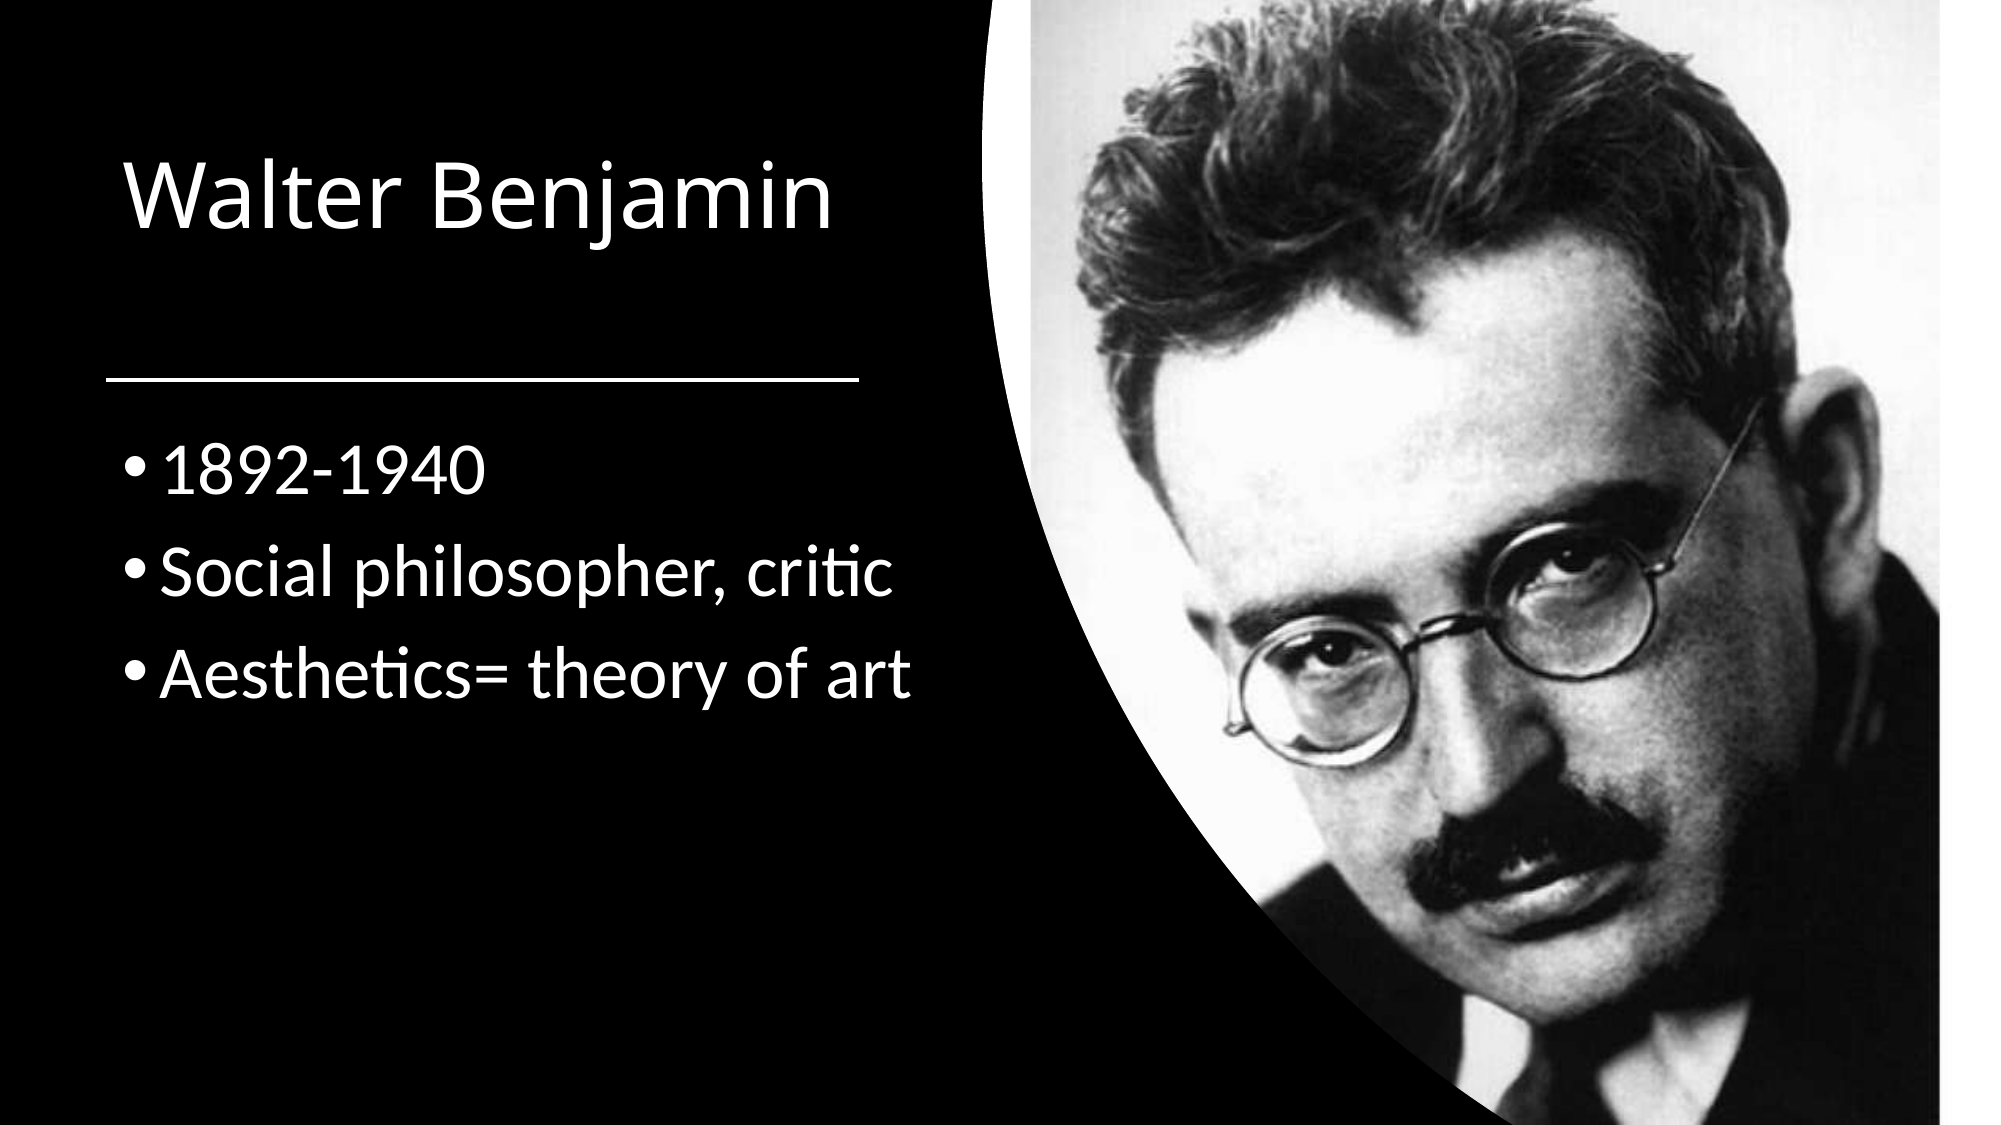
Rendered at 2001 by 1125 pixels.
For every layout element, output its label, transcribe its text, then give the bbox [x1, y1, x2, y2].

picture [981, 0, 2000, 1125]
title Walter Benjamin [107, 59, 948, 338]
list 1892-1940 Social philosopher, critic Aesthetics= theory of art [107, 422, 948, 1066]
